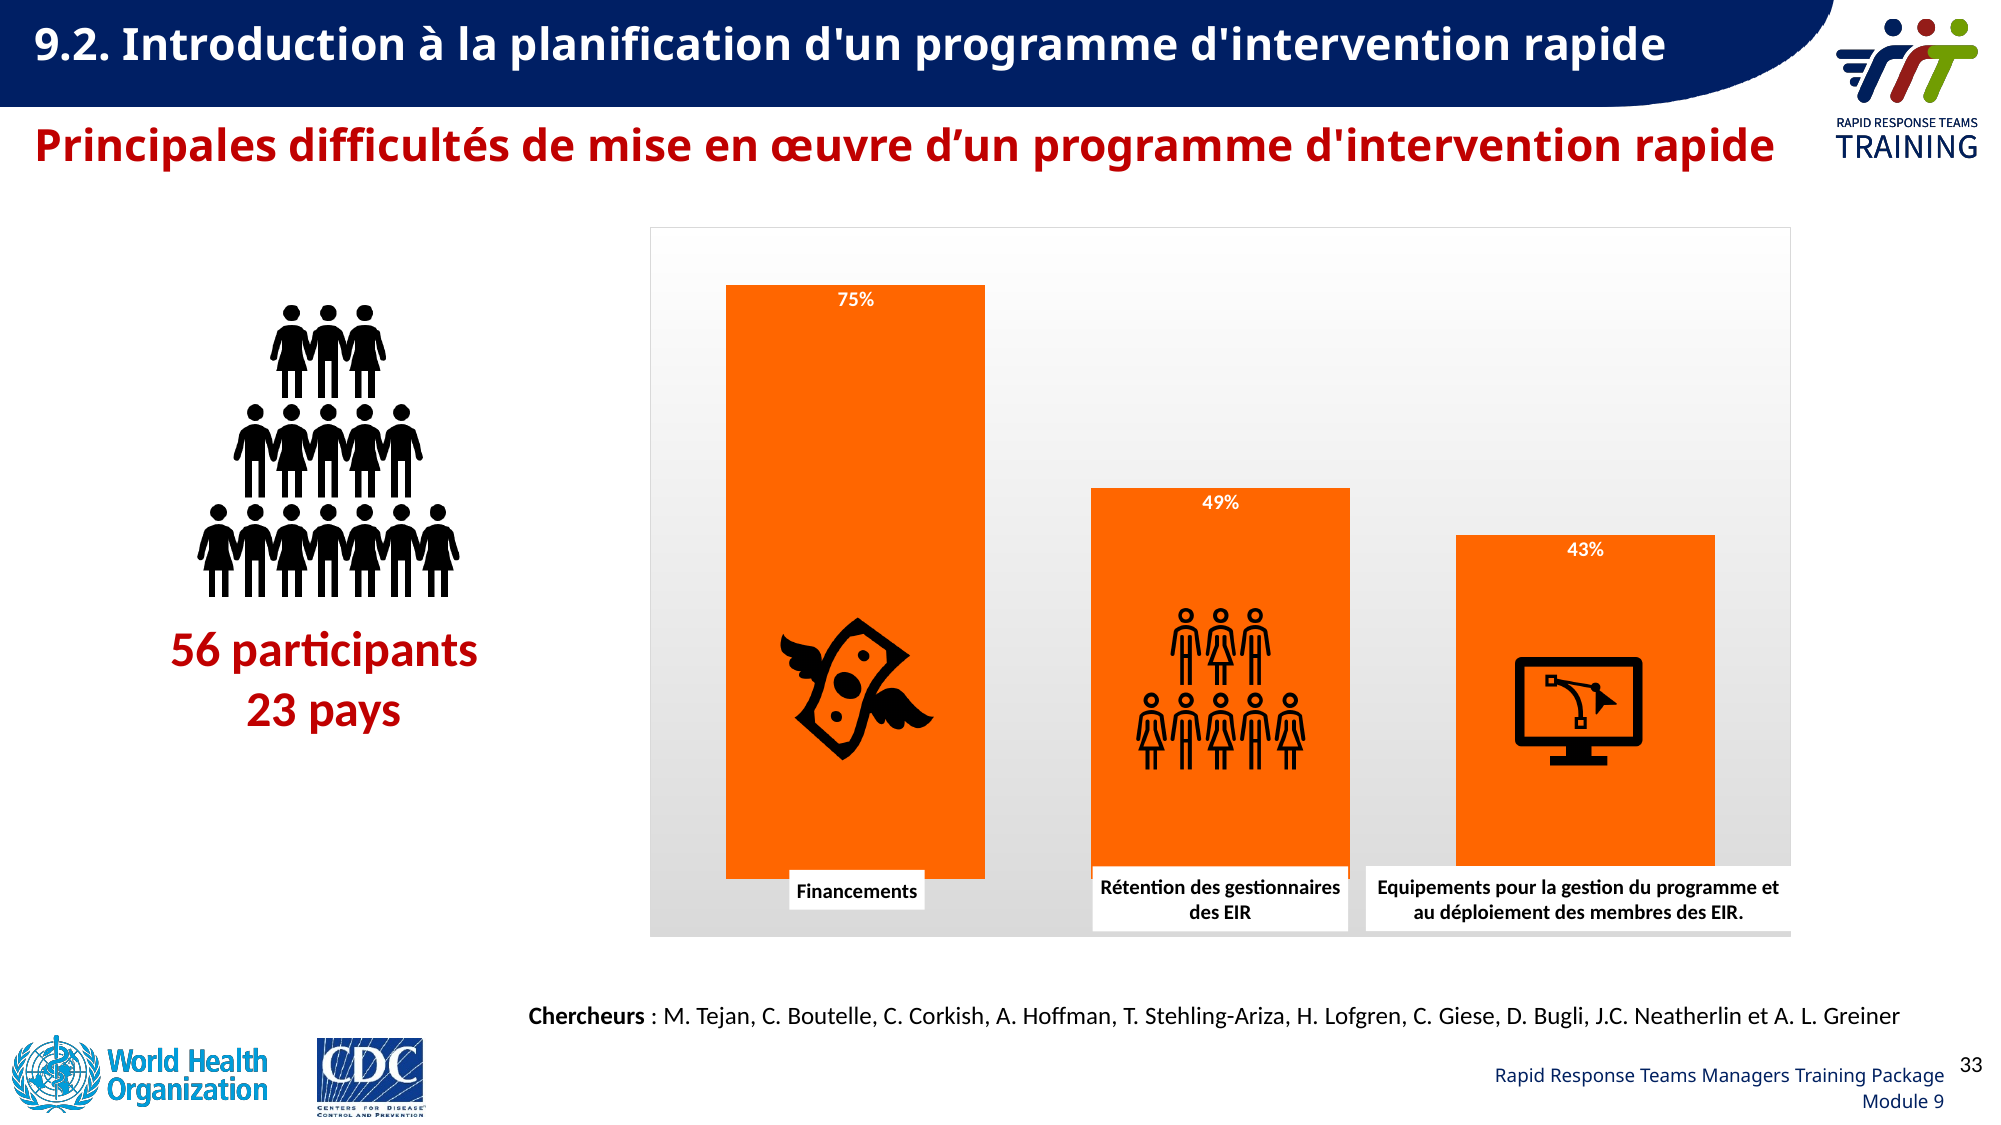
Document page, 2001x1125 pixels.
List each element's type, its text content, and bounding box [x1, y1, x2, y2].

picture [22, 1062, 26, 1077]
picture [1128, 596, 1313, 781]
picture [1502, 632, 1655, 786]
picture [12, 1083, 48, 1113]
chart [649, 226, 1792, 938]
text_box 56 participants 23 pays [155, 609, 494, 804]
picture [36, 1088, 78, 1105]
picture [317, 1038, 426, 1117]
text_box Chercheurs : M. Tejan, C. Boutelle, C. Corkish, A. Hoffman, T. Stehling-Ariza, H. Lofgren, C. Giese, D. Bugli, J.C. Neatherlin et A. L. Greiner [514, 992, 1921, 1068]
picture [59, 1035, 267, 1113]
picture [34, 1054, 43, 1078]
picture [0, 0, 1978, 167]
text_box 9.2. Introduction à la planification d'un programme d'intervention rapide [26, 14, 1747, 116]
slide_number 33 [1929, 1041, 1998, 1095]
picture [46, 1056, 54, 1062]
picture [777, 609, 937, 769]
picture [71, 1053, 90, 1091]
list Principales difficultés de mise en œuvre dʼun programme d'intervention rapide [26, 115, 1840, 219]
picture [50, 1108, 62, 1113]
picture [12, 1035, 54, 1068]
picture [30, 1083, 37, 1091]
picture [165, 291, 484, 610]
picture [40, 1062, 47, 1070]
picture [24, 1054, 36, 1087]
